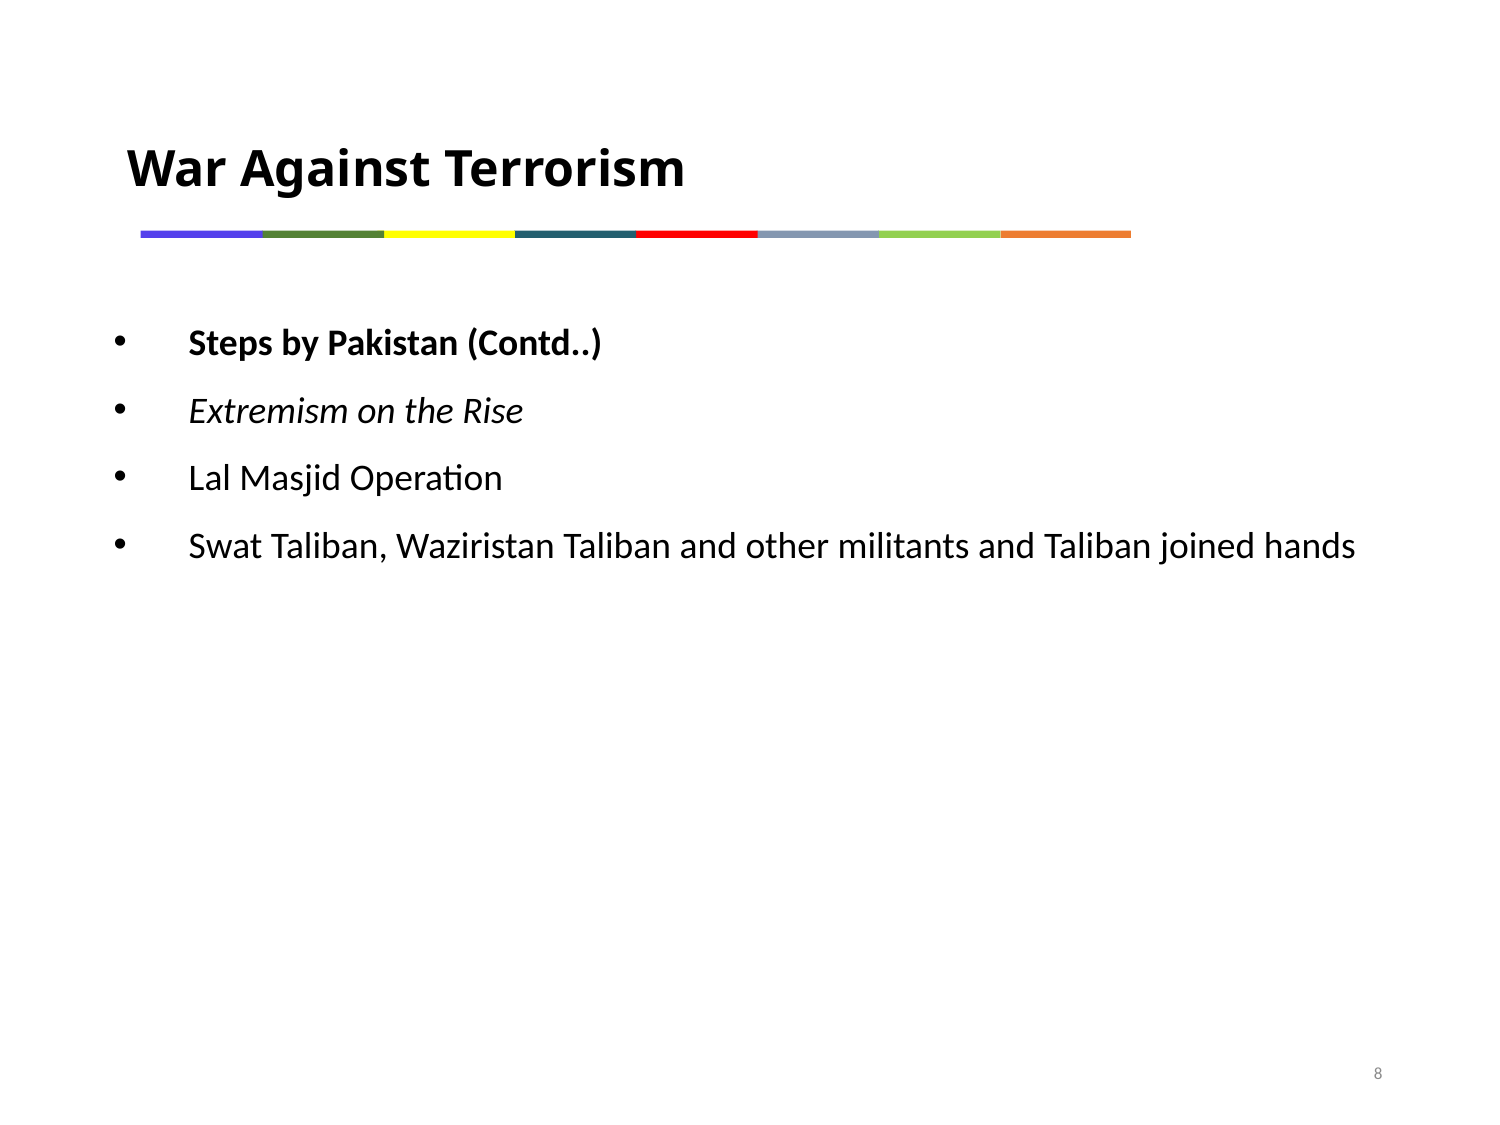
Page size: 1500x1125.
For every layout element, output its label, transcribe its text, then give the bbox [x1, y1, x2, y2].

text_box Steps by Pakistan (Contd..) Extremism on the Rise Lal Masjid Operation Swat Taliban, Waziristan Taliban and other militants and Taliban joined hands [98, 288, 1415, 574]
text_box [140, 230, 1131, 239]
text_box War Against Terrorism [112, 120, 1500, 276]
slide_number 8 [1060, 1042, 1398, 1103]
